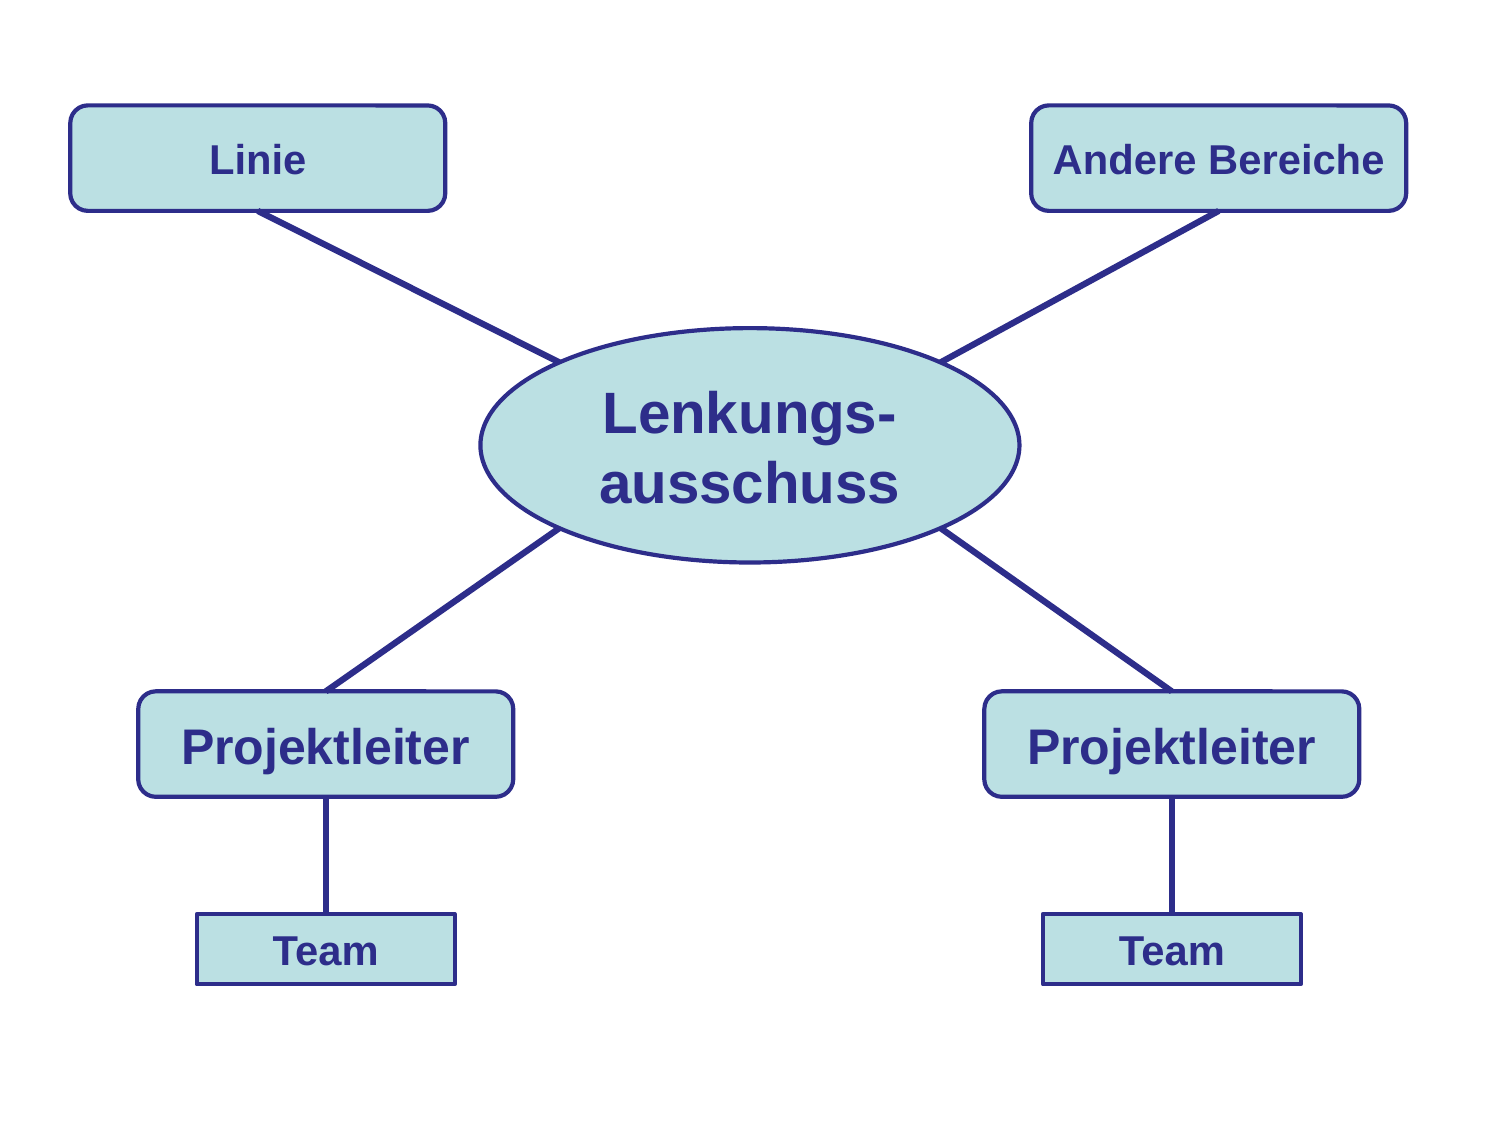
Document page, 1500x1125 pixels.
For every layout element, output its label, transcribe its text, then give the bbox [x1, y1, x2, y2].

text_box Projektleiter [136, 689, 516, 799]
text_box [360, 492, 525, 727]
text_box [1003, 147, 1156, 426]
text_box Team [195, 912, 457, 986]
text_box Projektleiter [982, 689, 1362, 799]
text_box Andere Bereiche [1029, 103, 1409, 213]
text_box Team [1041, 912, 1303, 986]
text_box Linie [68, 103, 448, 213]
text_box Lenkungs-ausschuss [478, 326, 1022, 565]
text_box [974, 493, 1139, 726]
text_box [332, 135, 485, 438]
